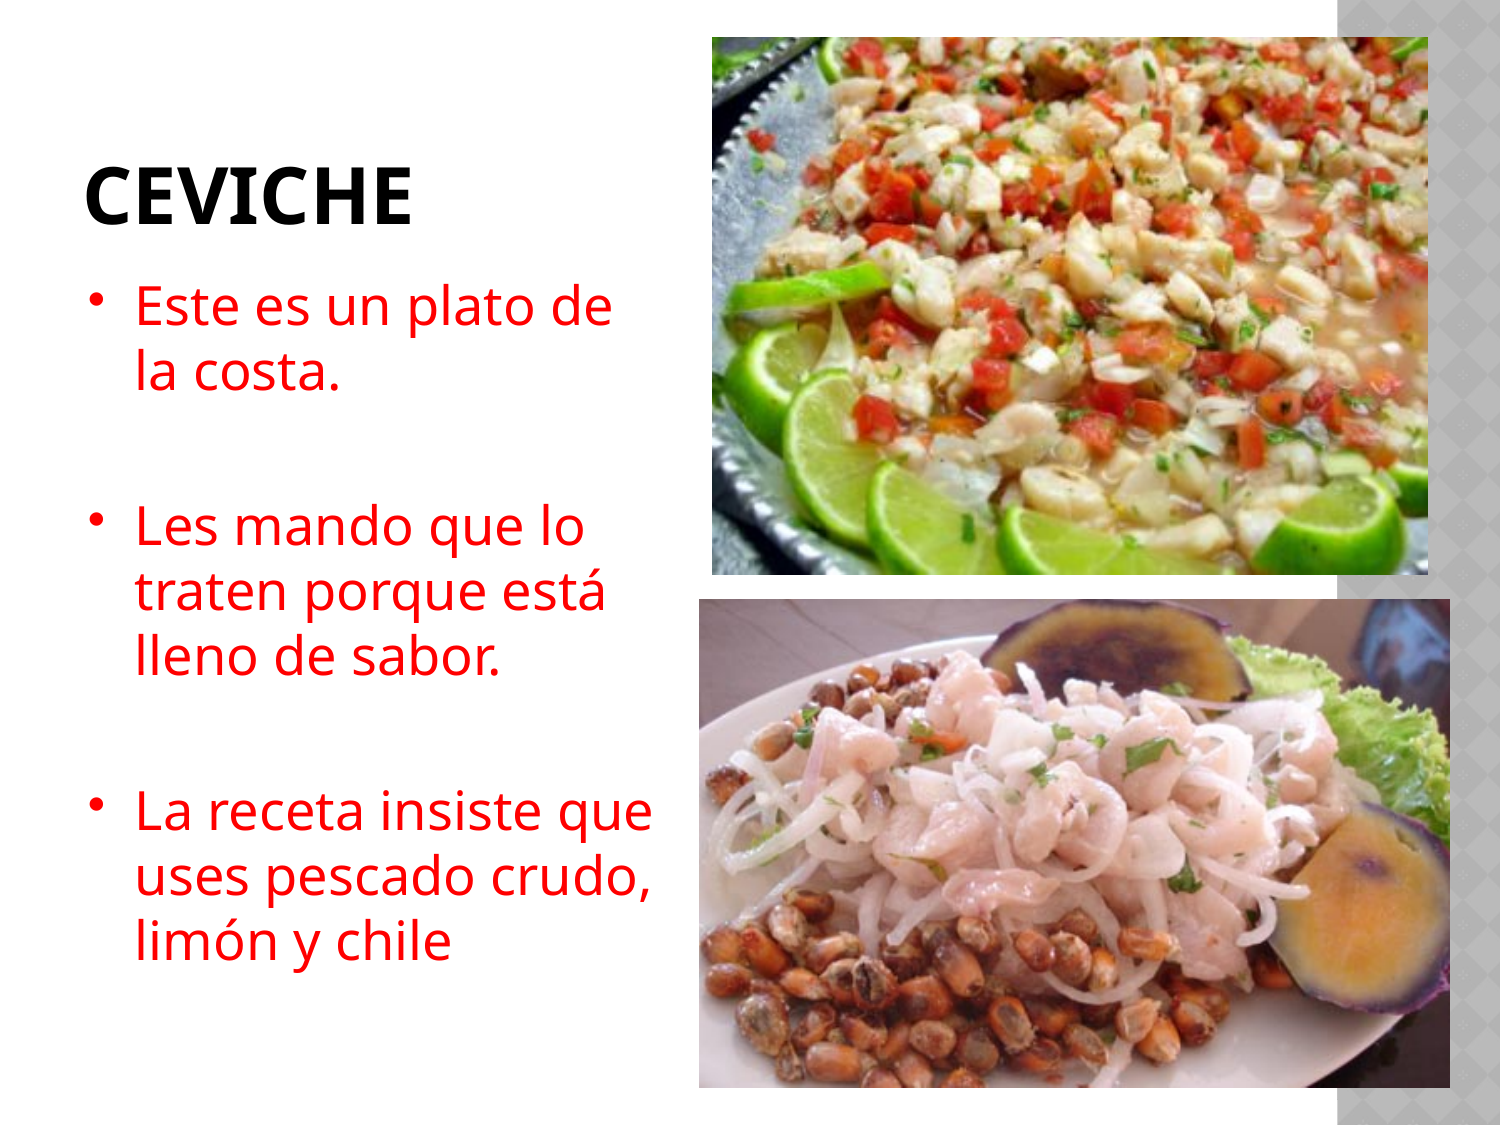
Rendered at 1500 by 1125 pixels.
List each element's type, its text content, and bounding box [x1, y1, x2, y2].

picture [711, 36, 1429, 576]
list Este es un plato de la costa. Les mando que lo traten porque está lleno de sabor. La receta insiste que uses pescado crudo, limón y chile [75, 264, 675, 1059]
title Ceviche [75, 52, 706, 240]
picture [699, 599, 1450, 1088]
